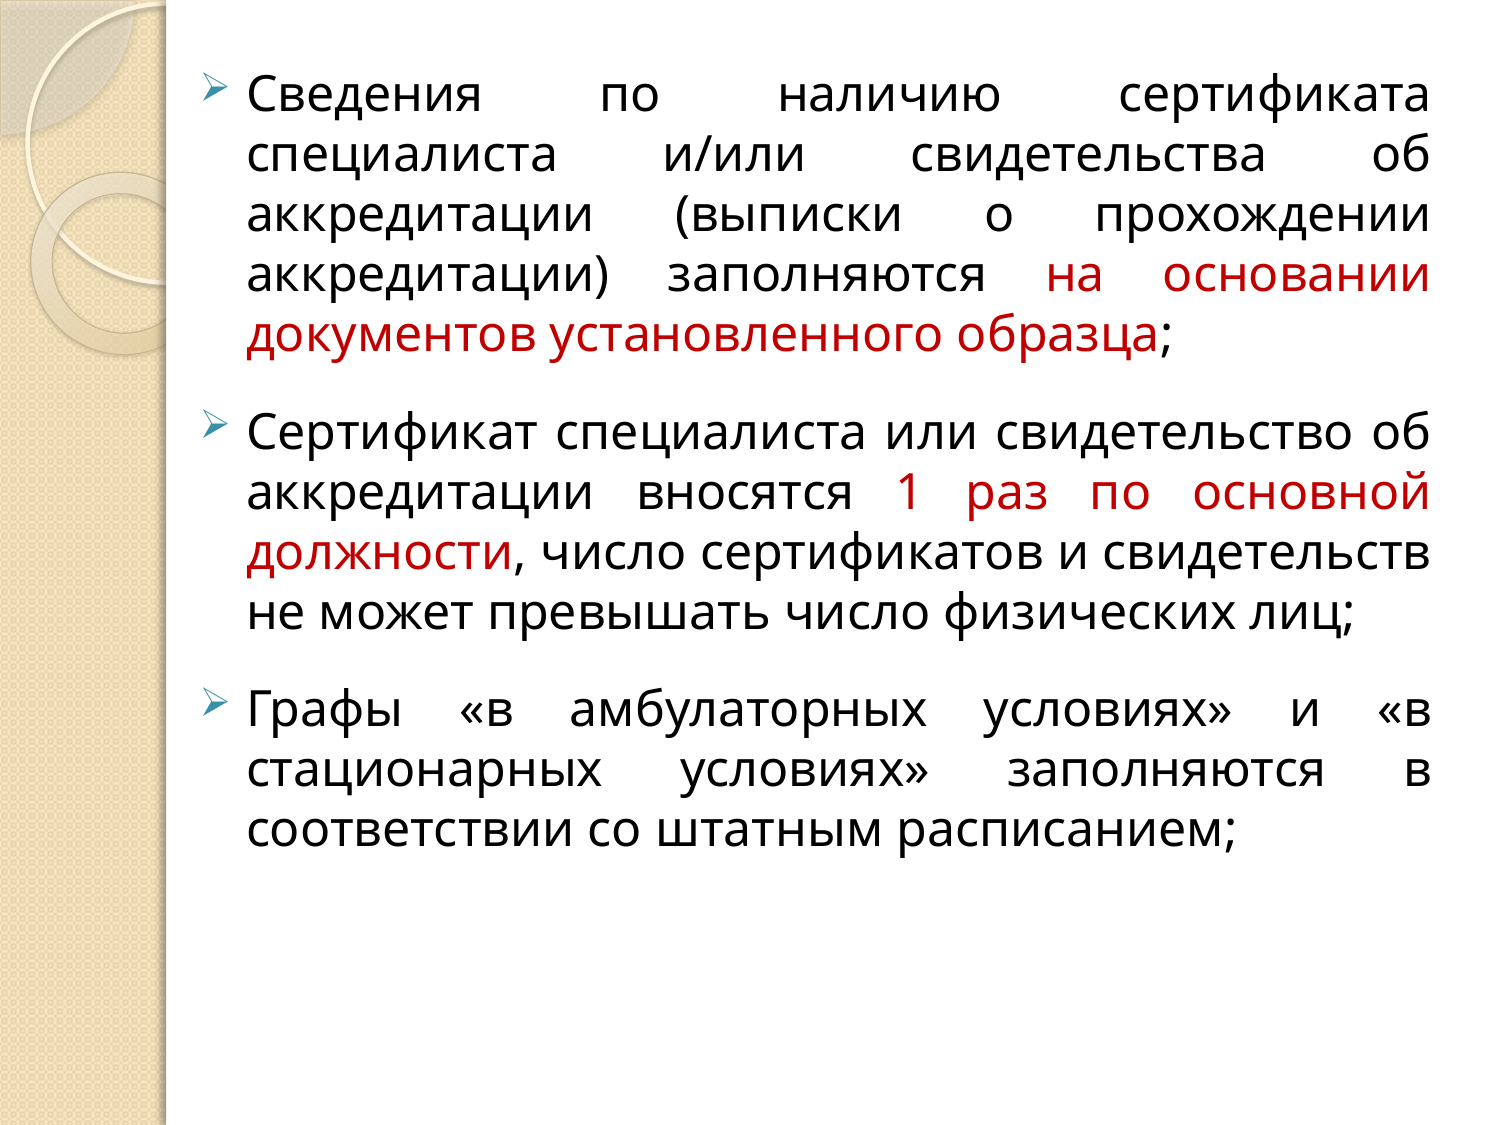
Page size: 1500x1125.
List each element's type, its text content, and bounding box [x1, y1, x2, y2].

list Сведения по наличию сертификата специалиста и/или свидетельства об аккредитации (выписки о прохождении аккредитации) заполняются на основании документов установленного образца; Сертификат специалиста или свидетельство об аккредитации вносятся 1 раз по основной должности, число сертификатов и свидетельств не может превышать число физических лиц; Графы «в амбулаторных условиях» и «в стационарных условиях» заполняются в соответствии со штатным расписанием; [171, 54, 1447, 1059]
